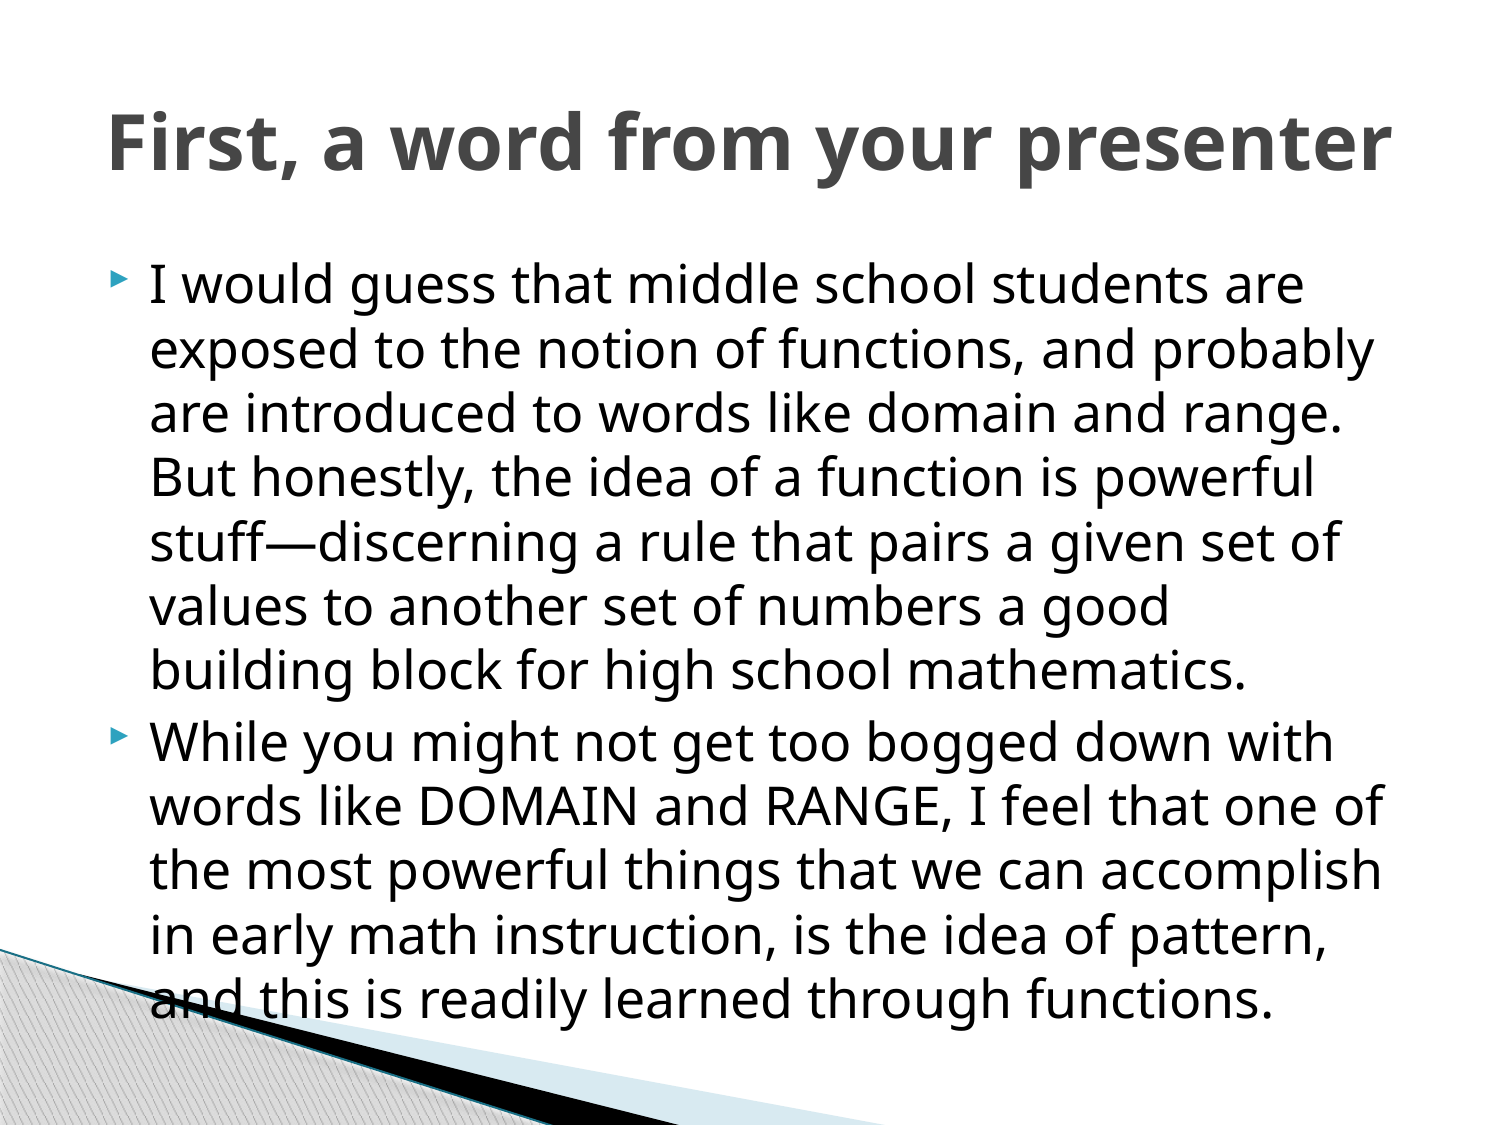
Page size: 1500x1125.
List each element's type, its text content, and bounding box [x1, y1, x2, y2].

title First, a word from your presenter [75, 45, 1425, 233]
list I would guess that middle school students are exposed to the notion of functions, and probably are introduced to words like domain and range. But honestly, the idea of a function is powerful stuff—discerning a rule that pairs a given set of values to another set of numbers a good building block for high school mathematics. While you might not get too bogged down with words like DOMAIN and RANGE, I feel that one of the most powerful things that we can accomplish in early math instruction, is the idea of pattern, and this is readily learned through functions. [75, 243, 1400, 1050]
